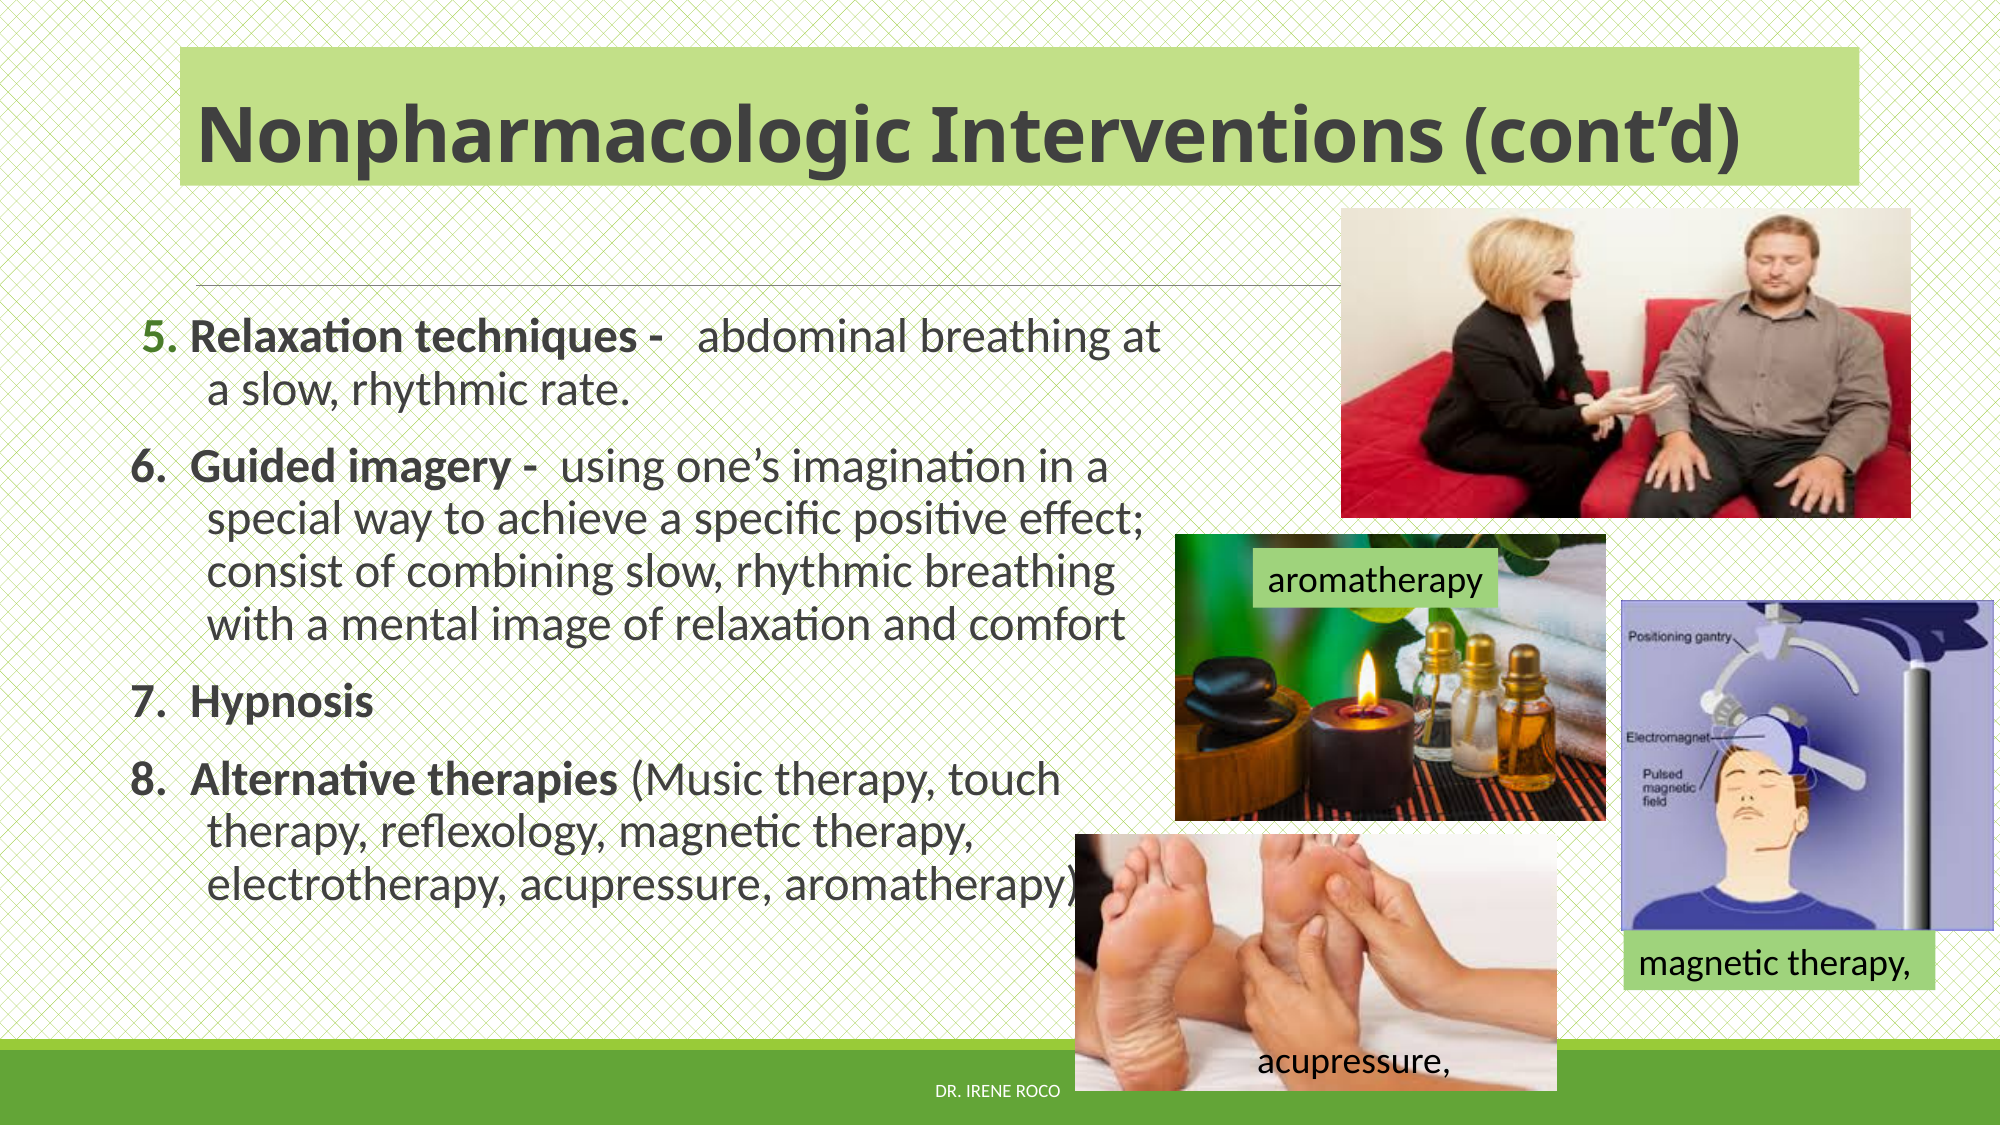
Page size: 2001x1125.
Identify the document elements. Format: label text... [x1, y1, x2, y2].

picture [1621, 600, 1995, 931]
list 5. Relaxation techniques - abdominal breathing at a slow, rhythmic rate. 6. Guided imagery - using one’s imagination in a special way to achieve a speciﬁc positive effect; consist of combining slow, rhythmic breathing with a mental image of relaxation and comfort 7. Hypnosis 8. Alternative therapies (Music therapy, touch therapy, reﬂexology, magnetic therapy, electrotherapy, acupressure, aromatherapy) [96, 302, 1176, 963]
title Nonpharmacologic Interventions (cont’d) [180, 47, 1860, 186]
picture [1074, 834, 1557, 1092]
picture [1174, 533, 1606, 821]
footer Dr. Irene Roco [604, 1059, 1396, 1120]
text_box magnetic therapy, [1623, 939, 1936, 991]
picture [1341, 207, 1911, 518]
